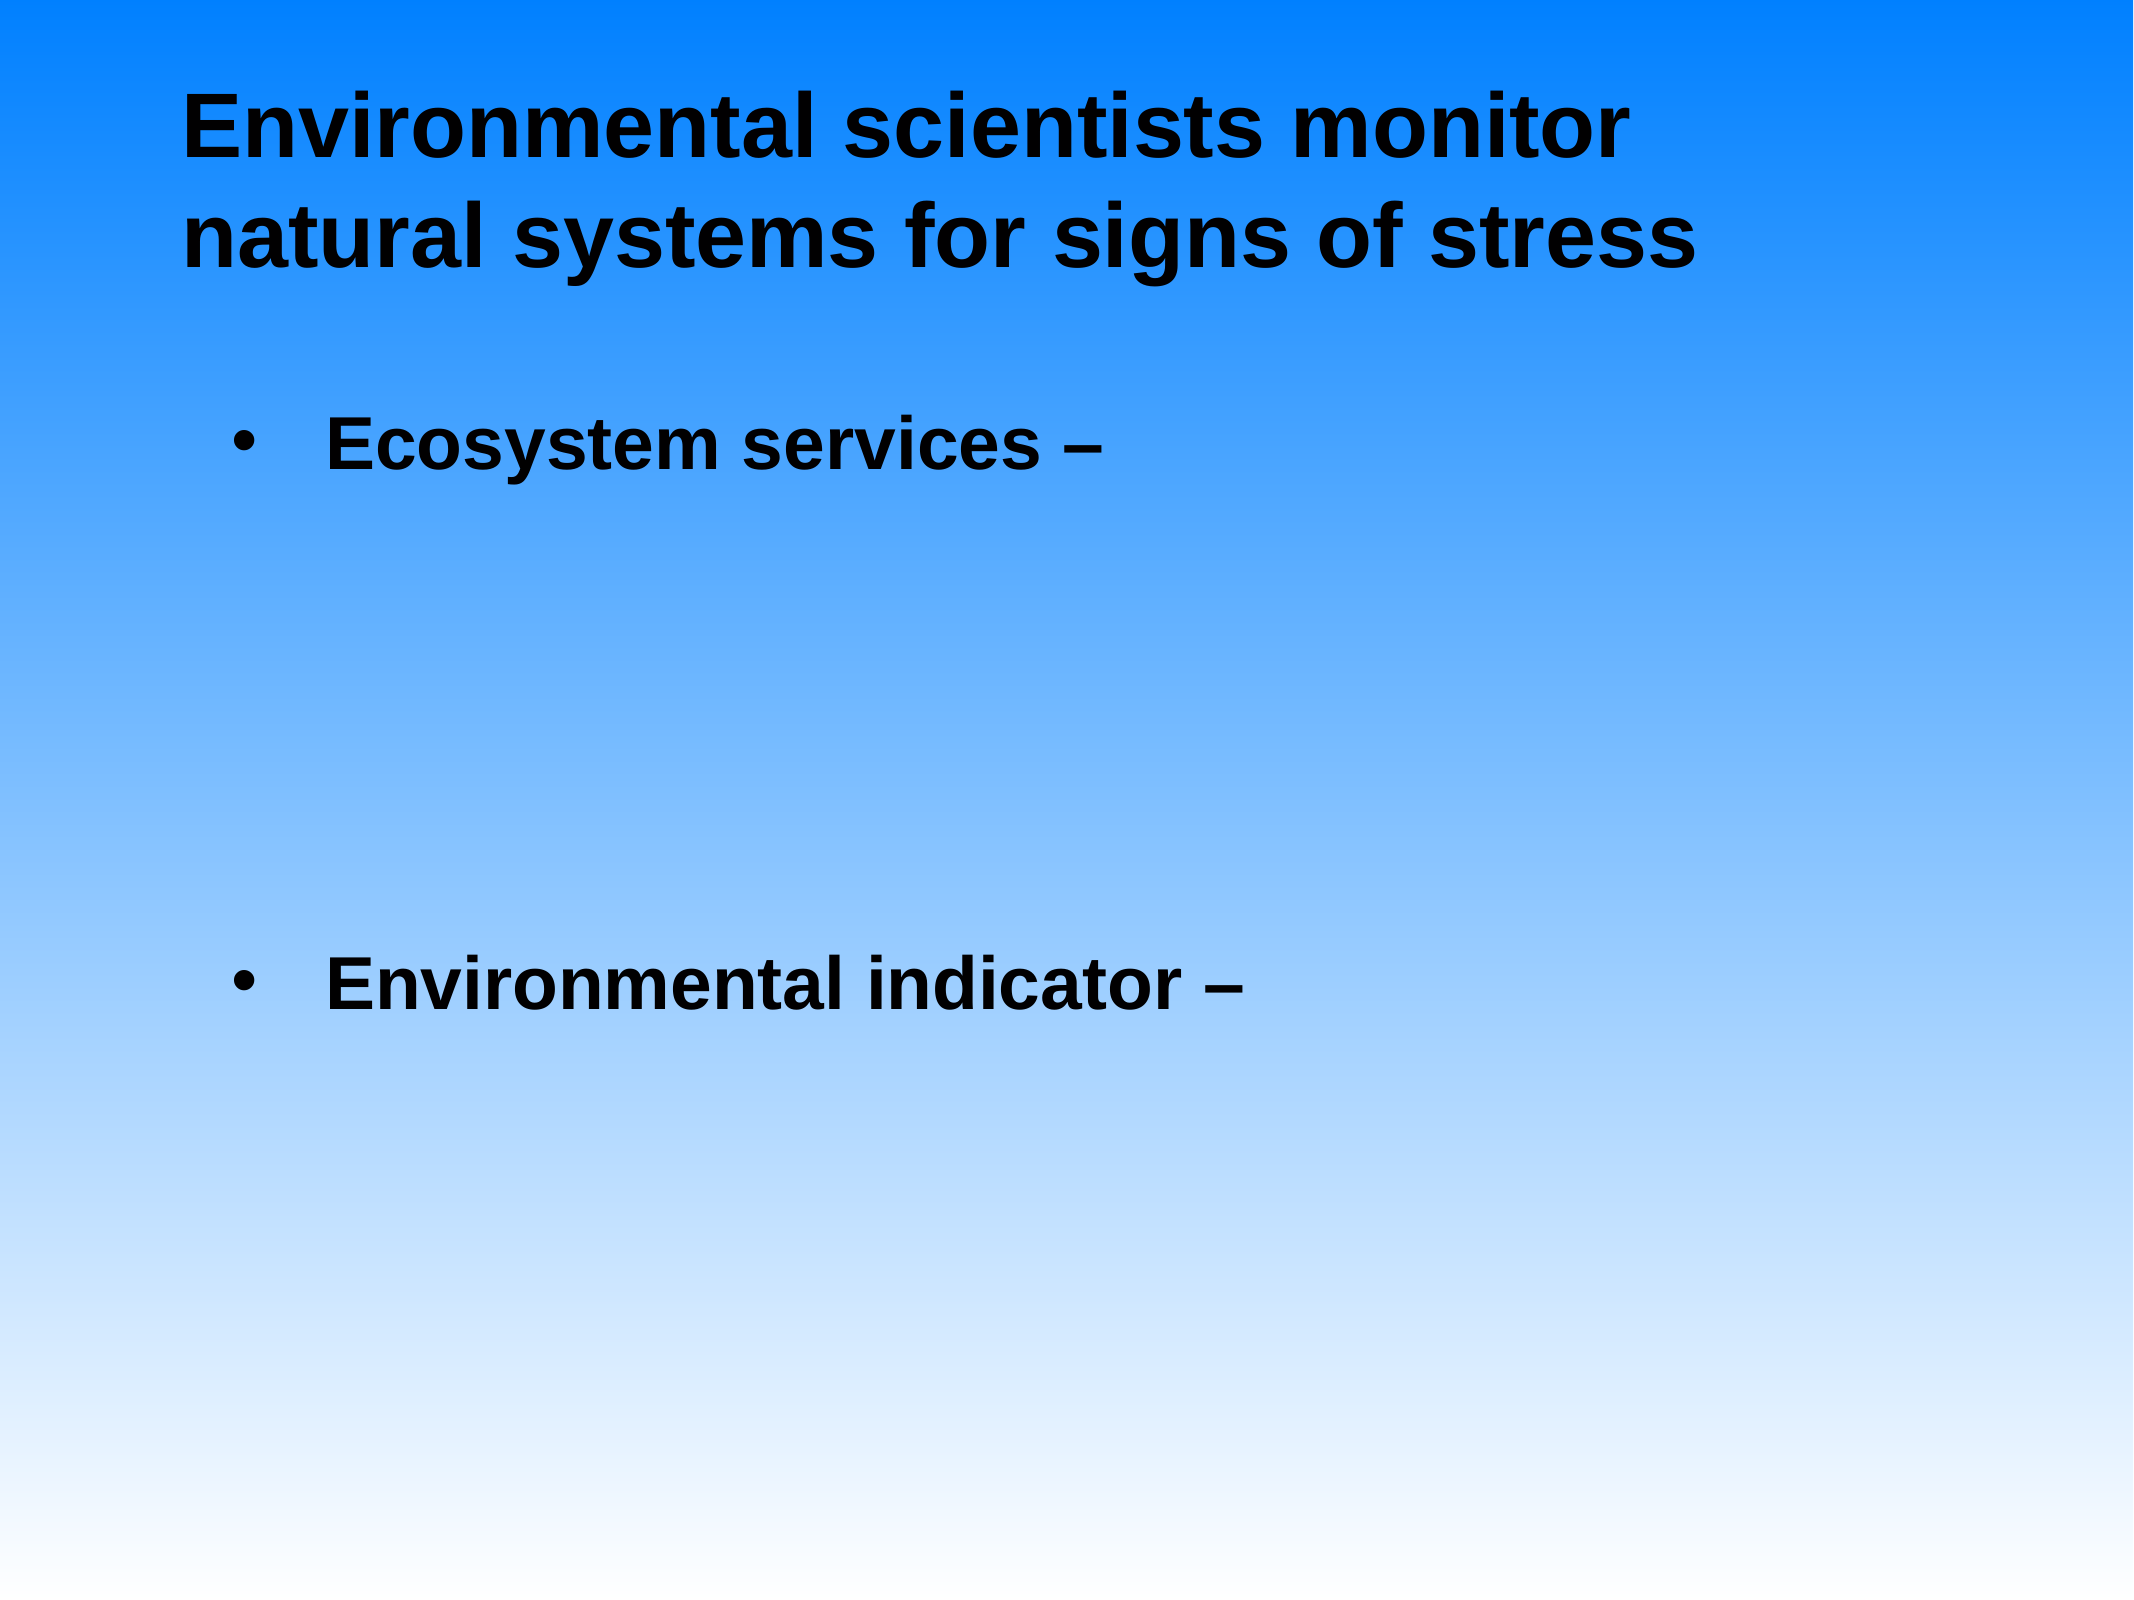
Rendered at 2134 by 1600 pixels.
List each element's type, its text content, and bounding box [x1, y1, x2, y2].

text_box Ecosystem services – Environmental indicator – [216, 387, 1842, 1393]
text_box Environmental scientists monitor natural systems for signs of stress [166, 57, 1884, 463]
